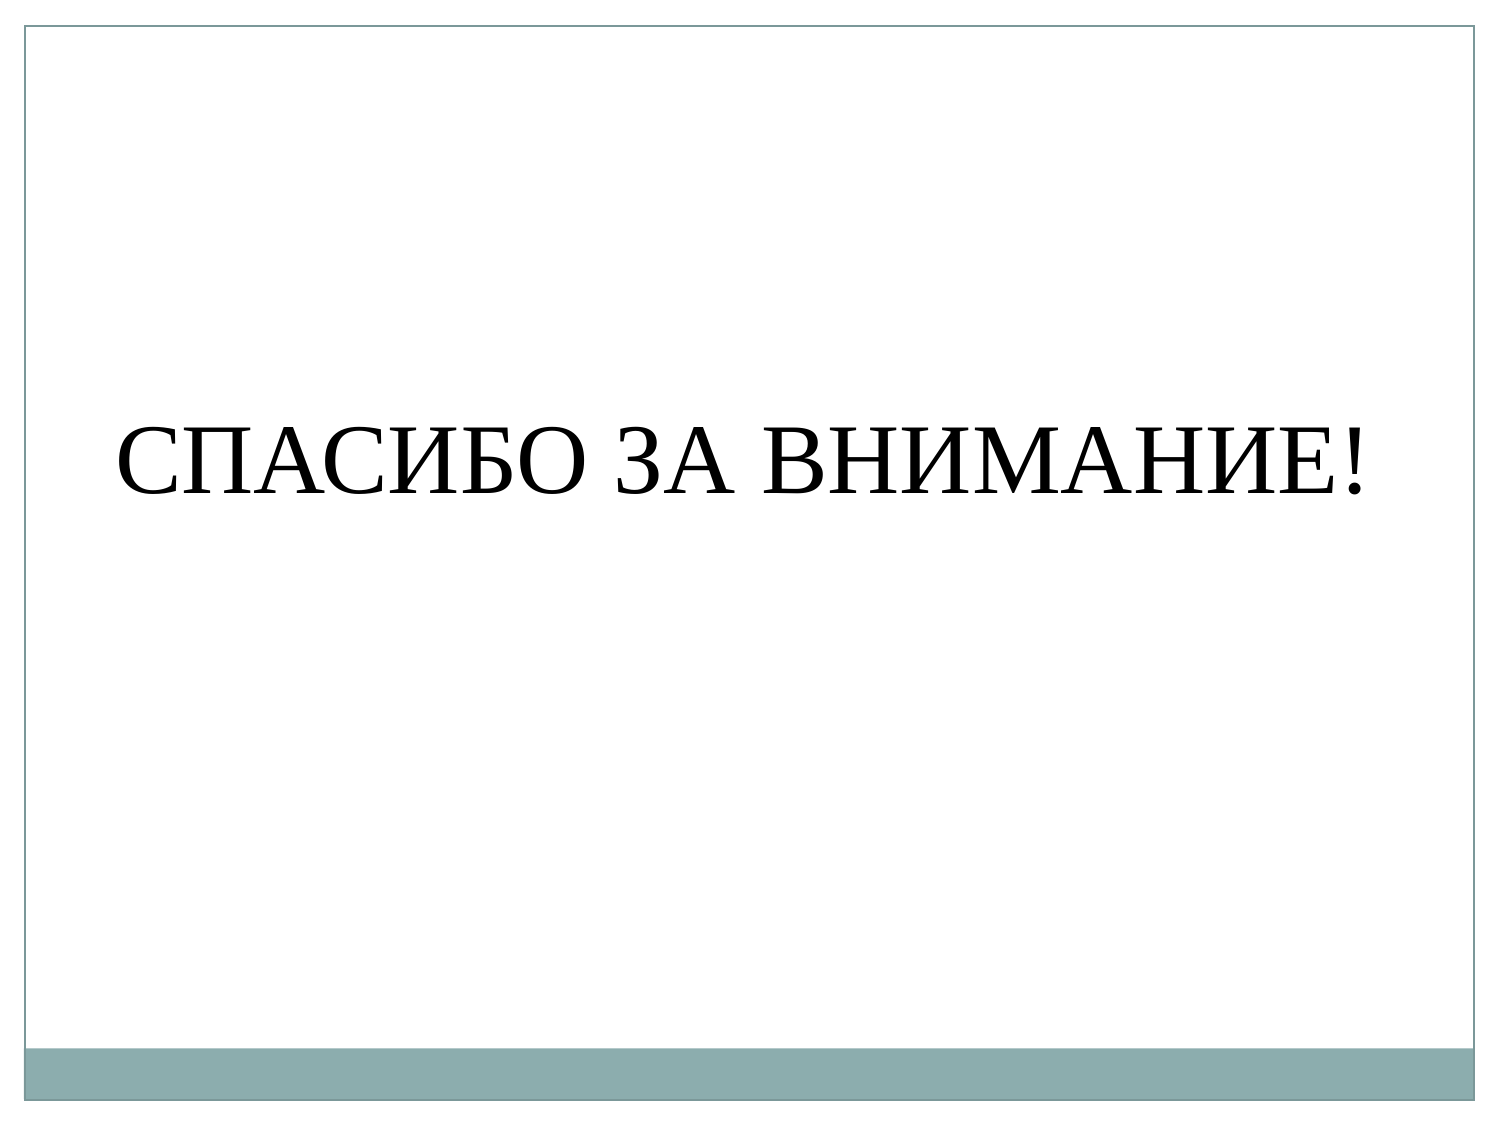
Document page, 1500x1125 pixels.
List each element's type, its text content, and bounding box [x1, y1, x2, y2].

text_box СПАСИБО ЗА ВНИМАНИЕ! [29, 386, 1459, 521]
